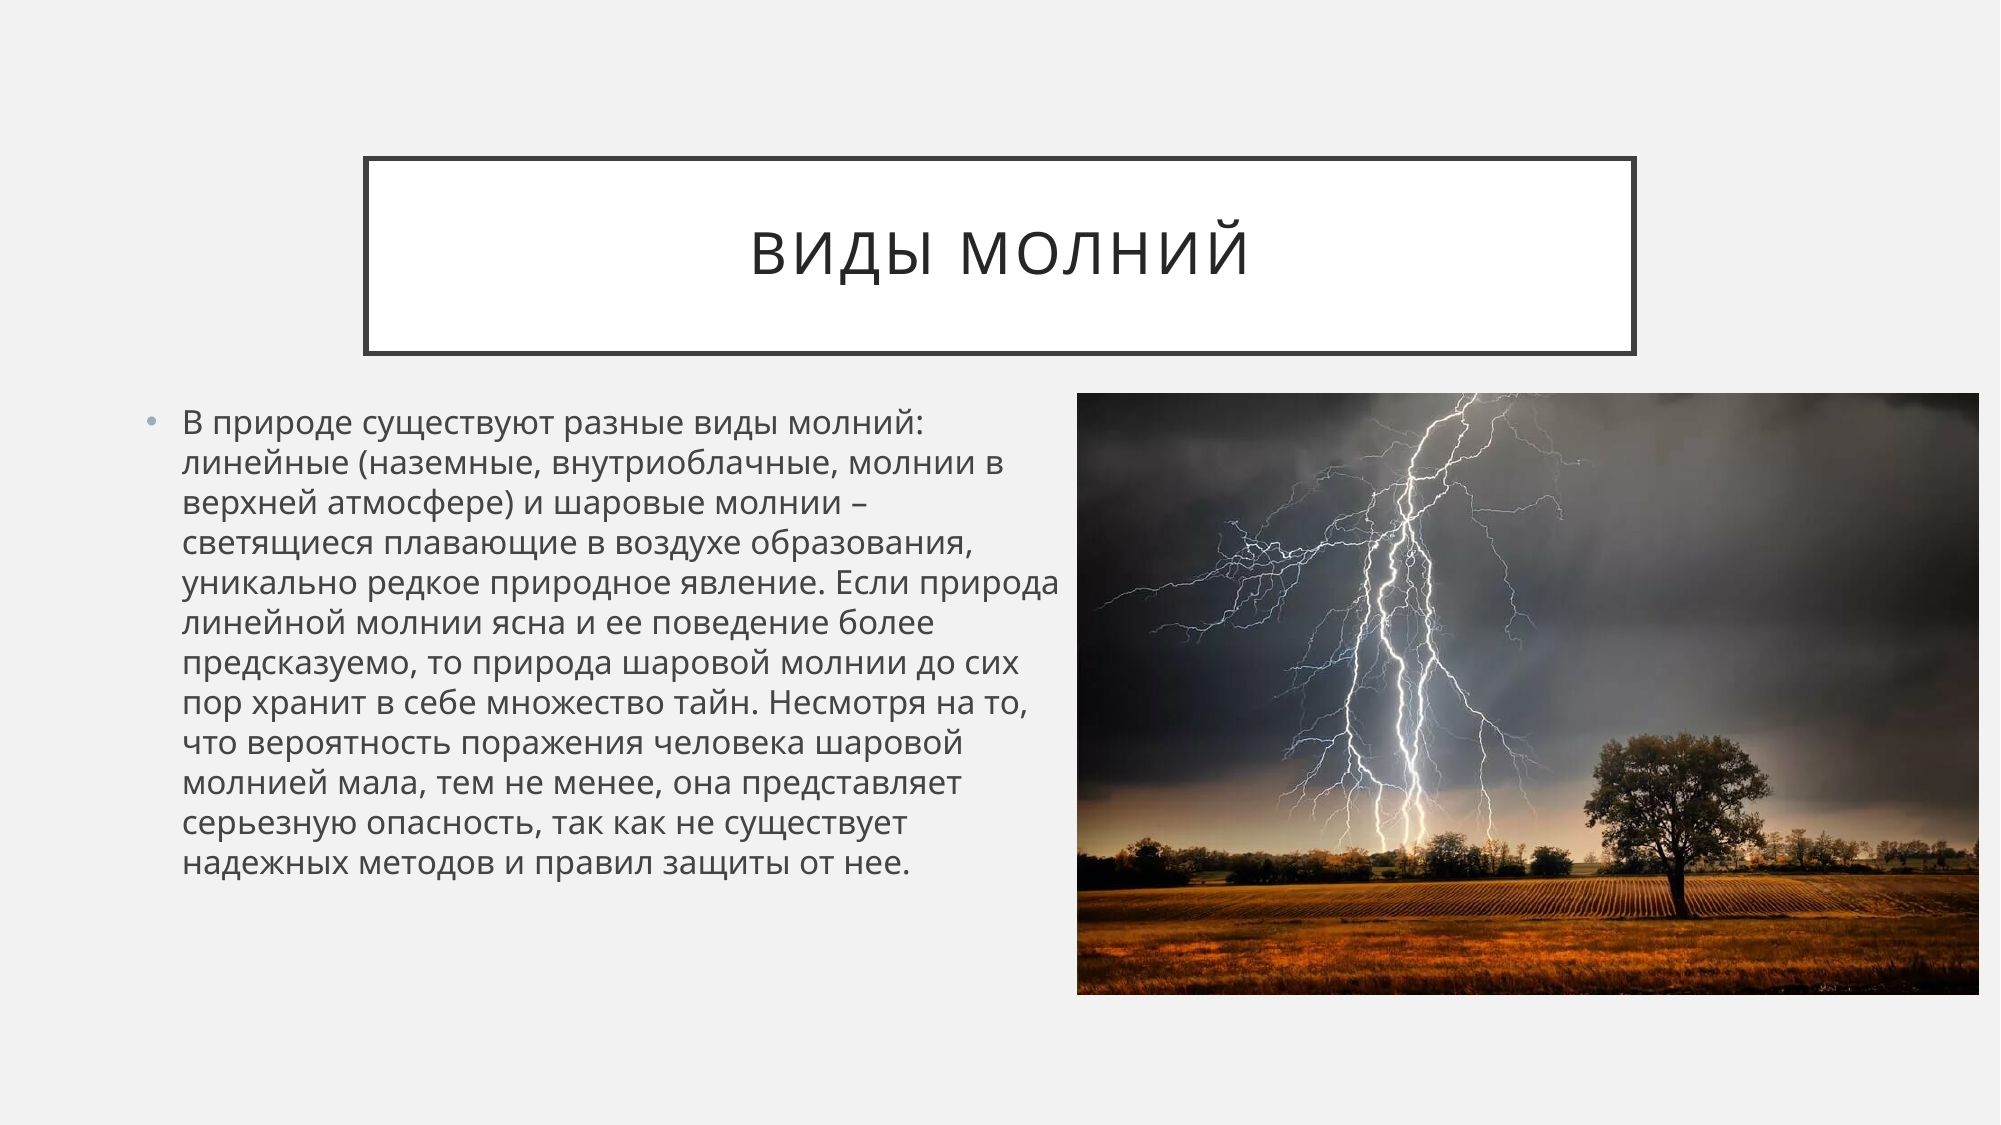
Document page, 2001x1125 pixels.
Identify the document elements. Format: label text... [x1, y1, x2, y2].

title Виды молний [363, 156, 1637, 356]
list В природе существуют разные виды молний: линейные (наземные, внутриоблачные, молнии в верхней атмосфере) и шаровые молнии – светящиеся плавающие в воздухе образования, уникально редкое природное явление. Если природа линейной молнии ясна и ее поведение более предсказуемо, то природа шаровой молнии до сих пор хранит в себе множество тайн. Несмотря на то, что вероятность поражения человека шаровой молнией мала, тем не менее, она представляет серьезную опасность, так как не существует надежных методов и правил защиты от нее. [130, 393, 1076, 903]
picture [1076, 393, 1979, 995]
